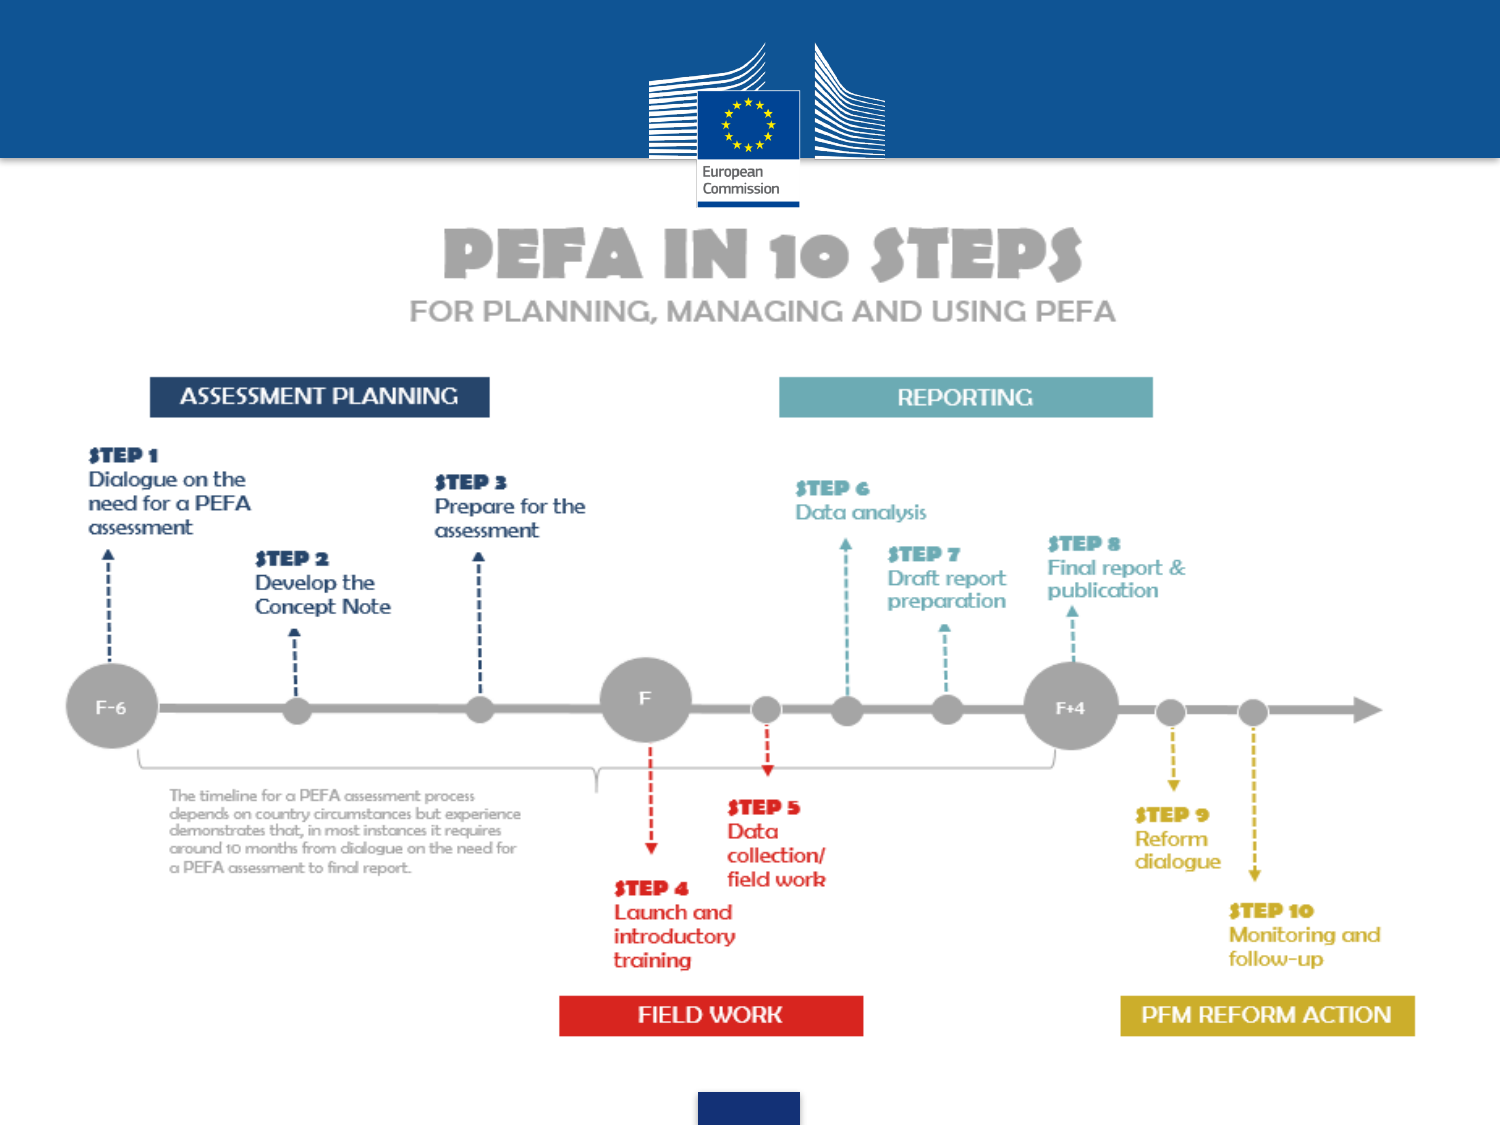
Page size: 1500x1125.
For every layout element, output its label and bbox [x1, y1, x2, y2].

picture [29, 42, 1459, 1059]
